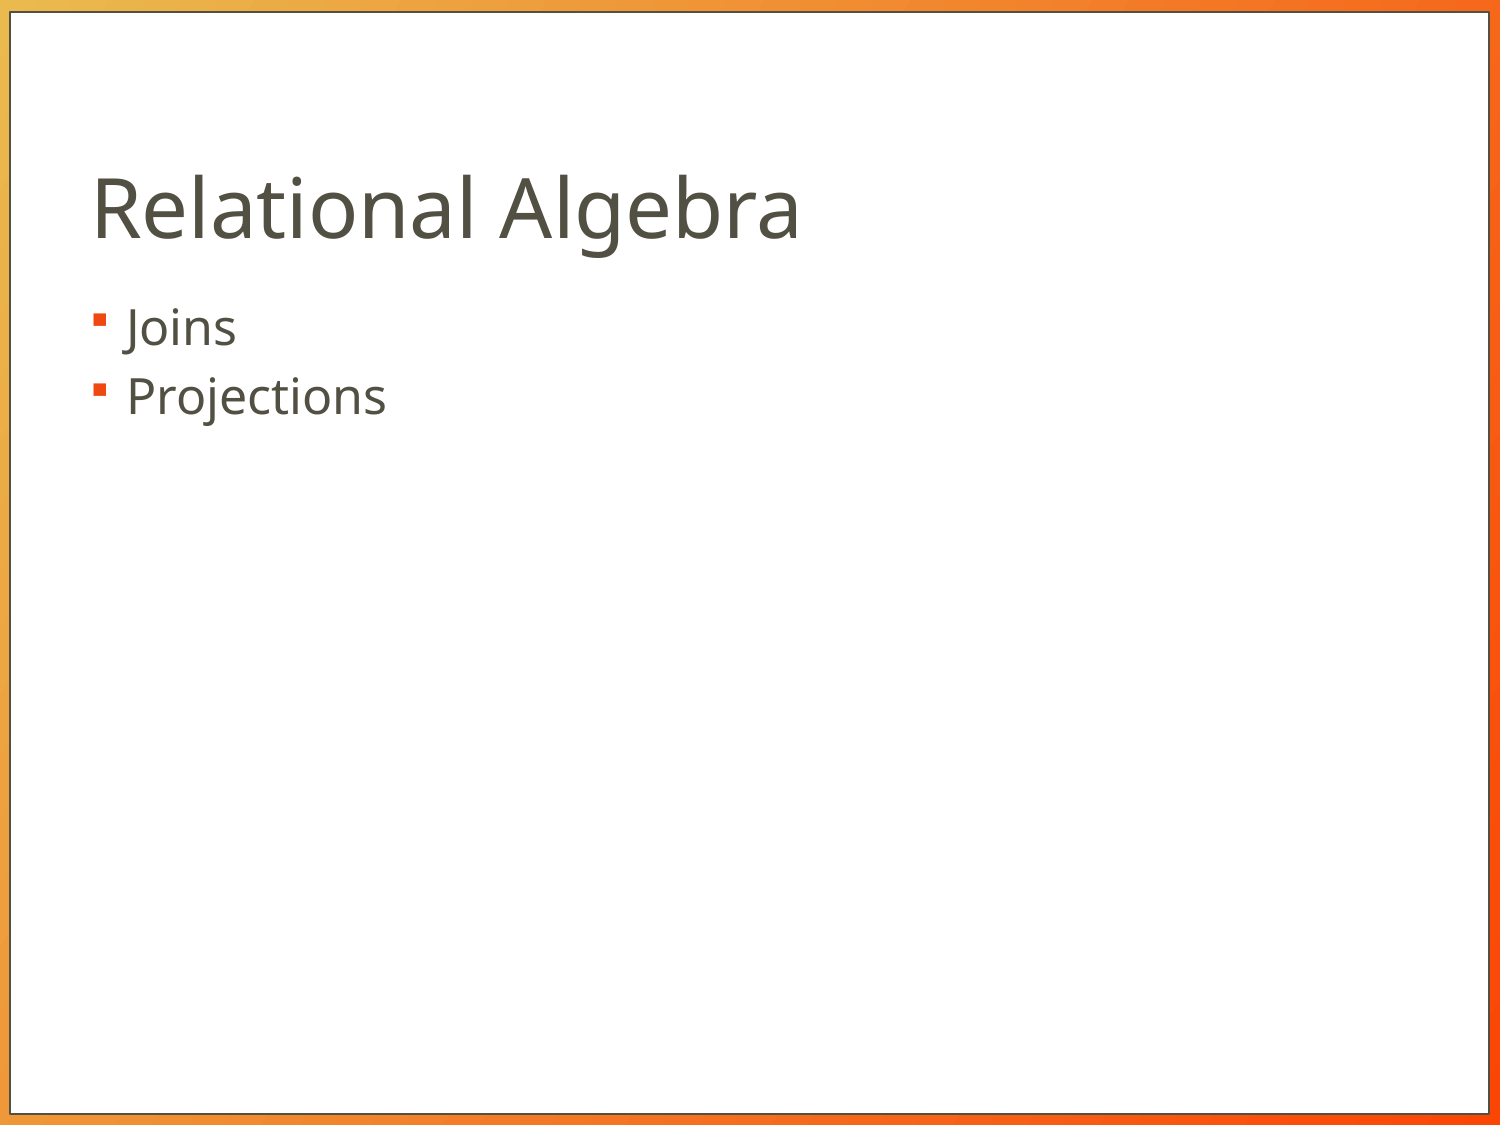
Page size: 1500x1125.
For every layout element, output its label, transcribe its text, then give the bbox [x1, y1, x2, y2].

list Joins Projections [75, 287, 1425, 1005]
title Relational Algebra [75, 75, 1425, 263]
